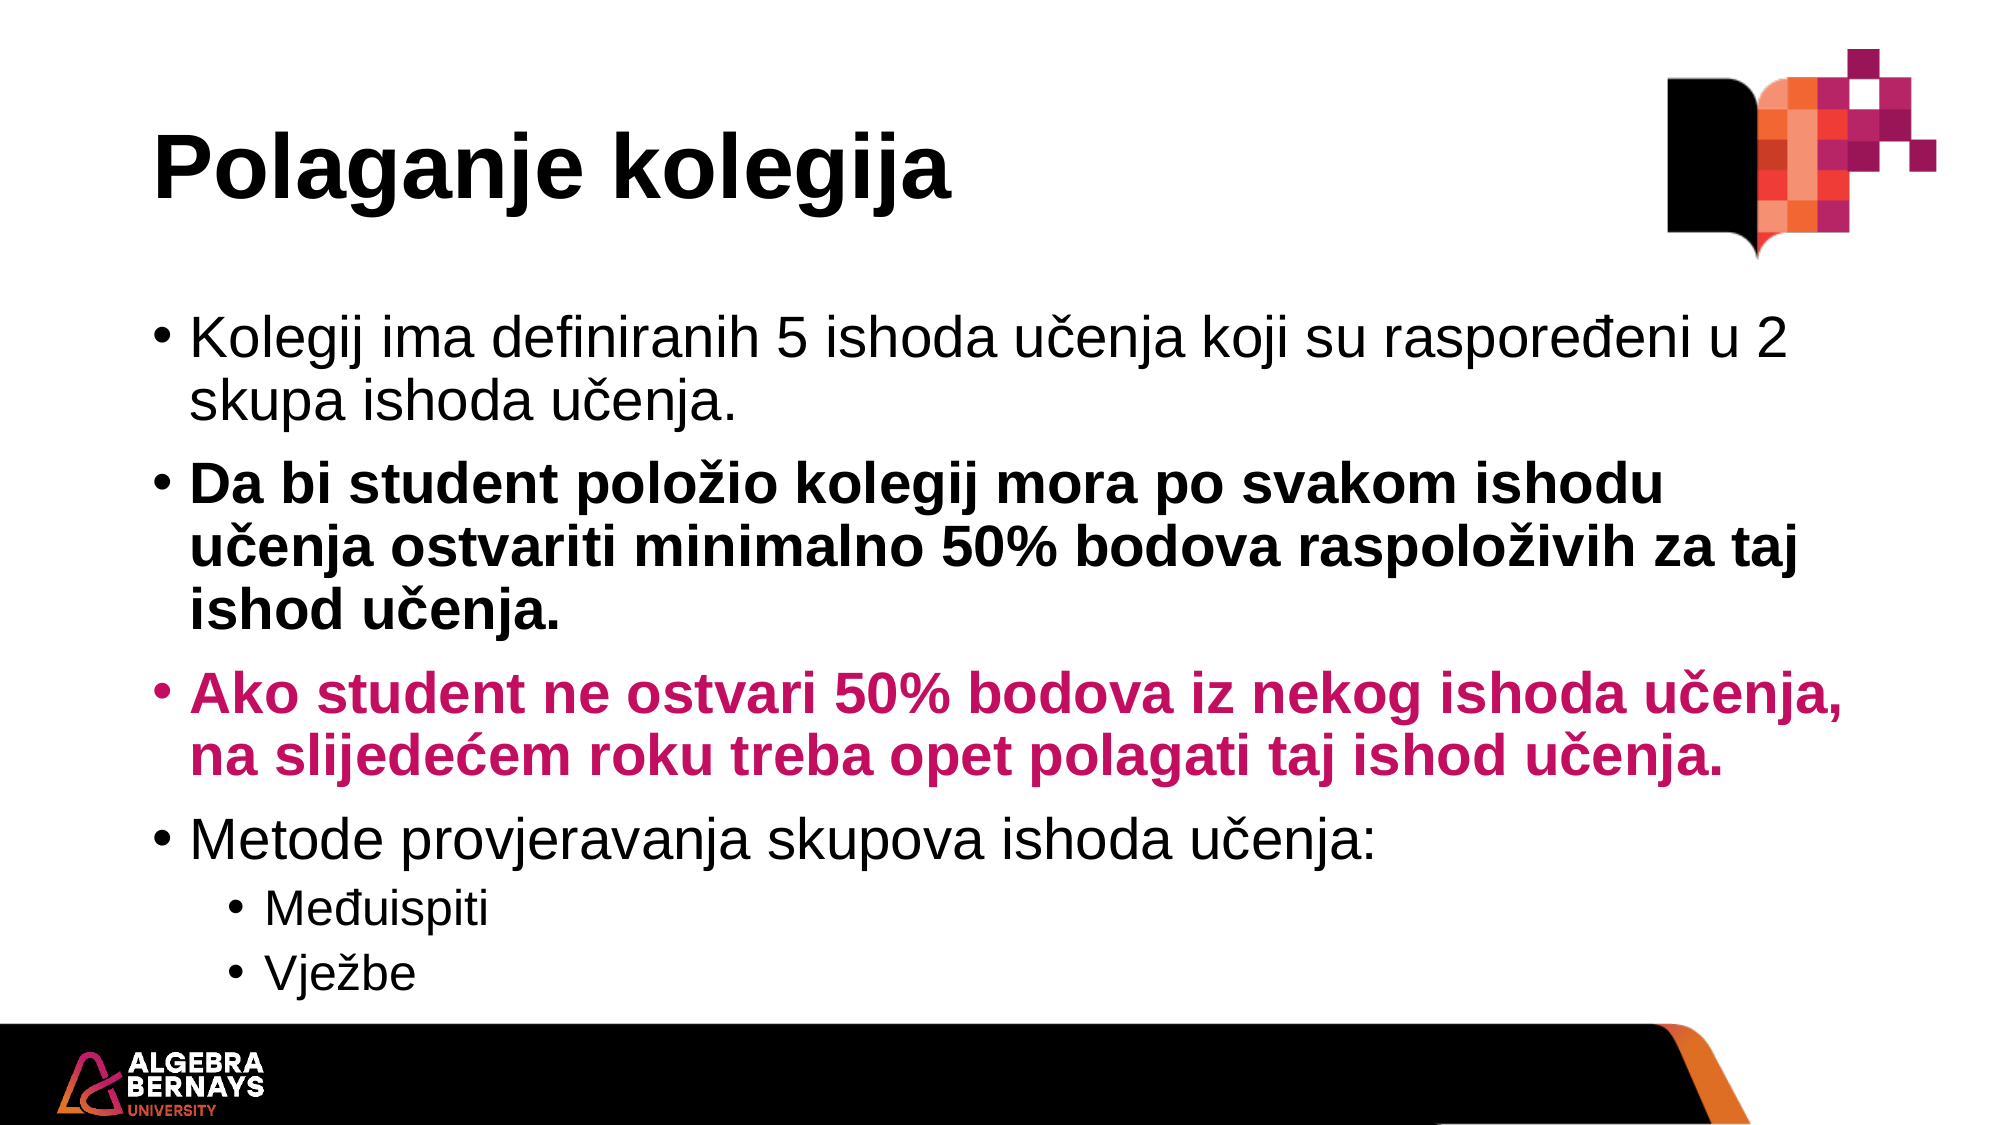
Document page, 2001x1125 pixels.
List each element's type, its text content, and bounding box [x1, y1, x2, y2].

picture [0, 1023, 1958, 1125]
list Kolegij ima definiranih 5 ishoda učenja koji su raspoređeni u 2 skupa ishoda učenja. Da bi student položio kolegij mora po svakom ishodu učenja ostvariti minimalno 50% bodova raspoloživih za taj ishod učenja. Ako student ne ostvari 50% bodova iz nekog ishoda učenja, na slijedećem roku treba opet polagati taj ishod učenja. Metode provjeravanja skupova ishoda učenja: Međuispiti Vježbe [137, 299, 1863, 1014]
title Polaganje kolegija [137, 59, 1863, 278]
picture [1667, 49, 1937, 260]
